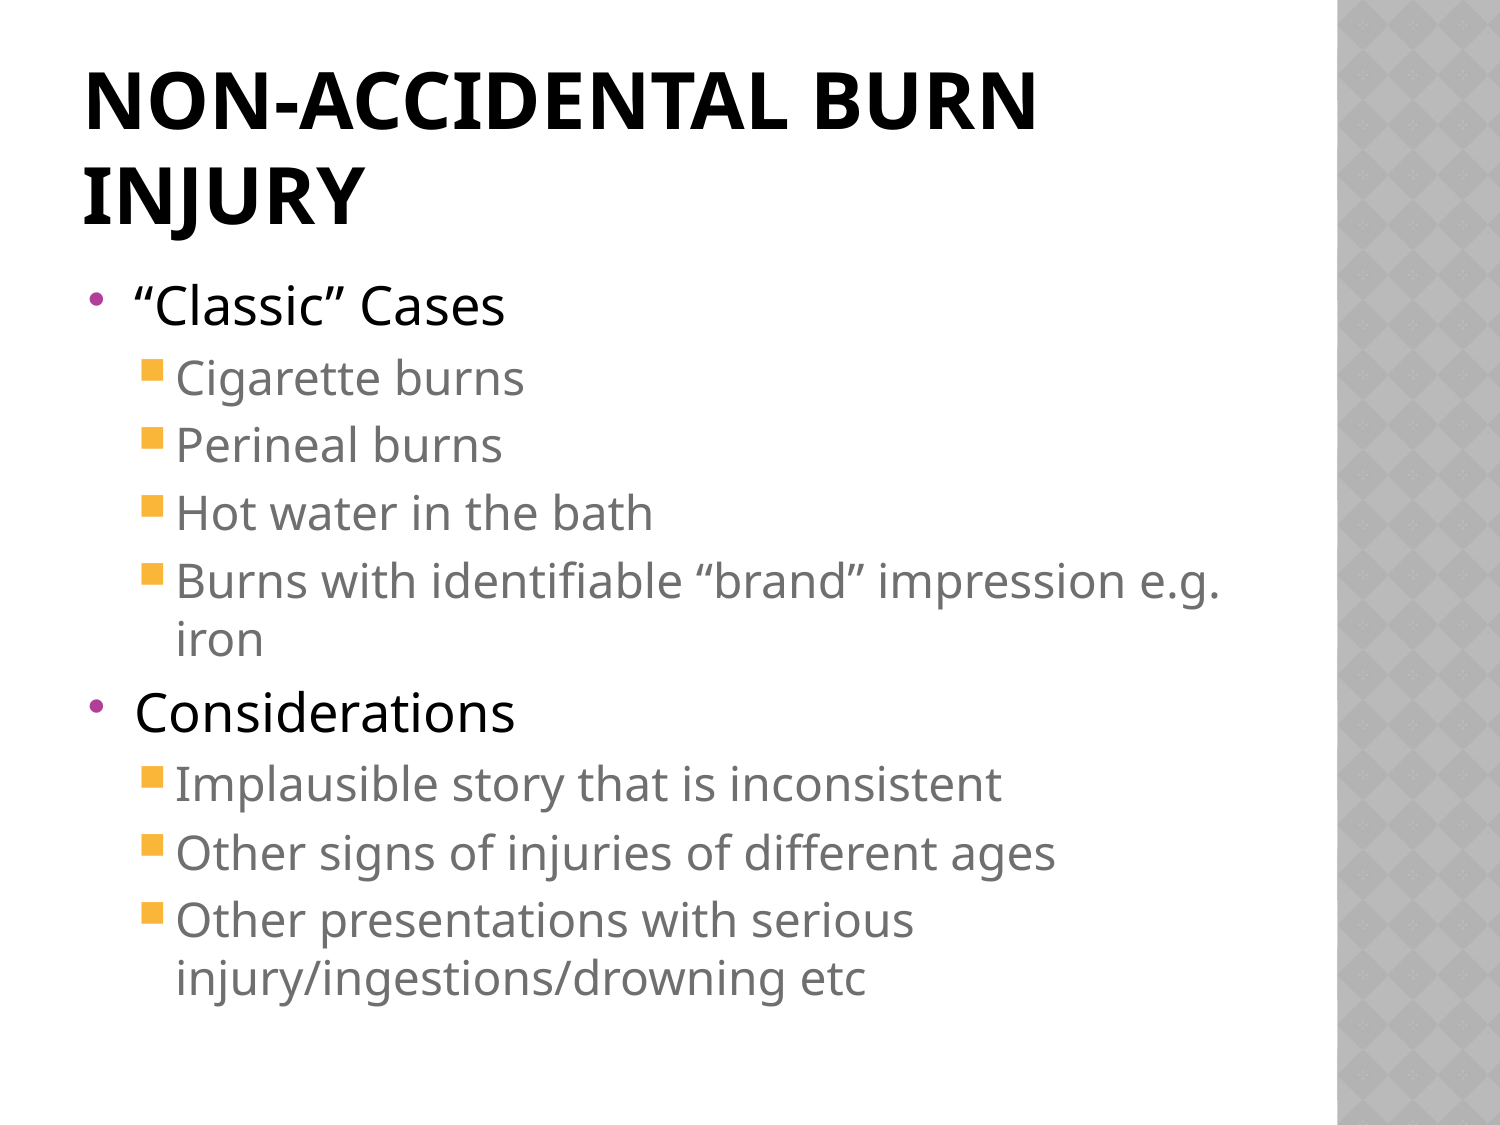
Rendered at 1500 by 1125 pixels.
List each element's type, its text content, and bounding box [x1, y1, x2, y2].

title Non-accidental Burn Injury [75, 52, 1263, 240]
list “Classic” Cases Cigarette burns Perineal burns Hot water in the bath Burns with identifiable “brand” impression e.g. iron Considerations Implausible story that is inconsistent Other signs of injuries of different ages Other presentations with serious injury/ingestions/drowning etc [75, 264, 1263, 1059]
